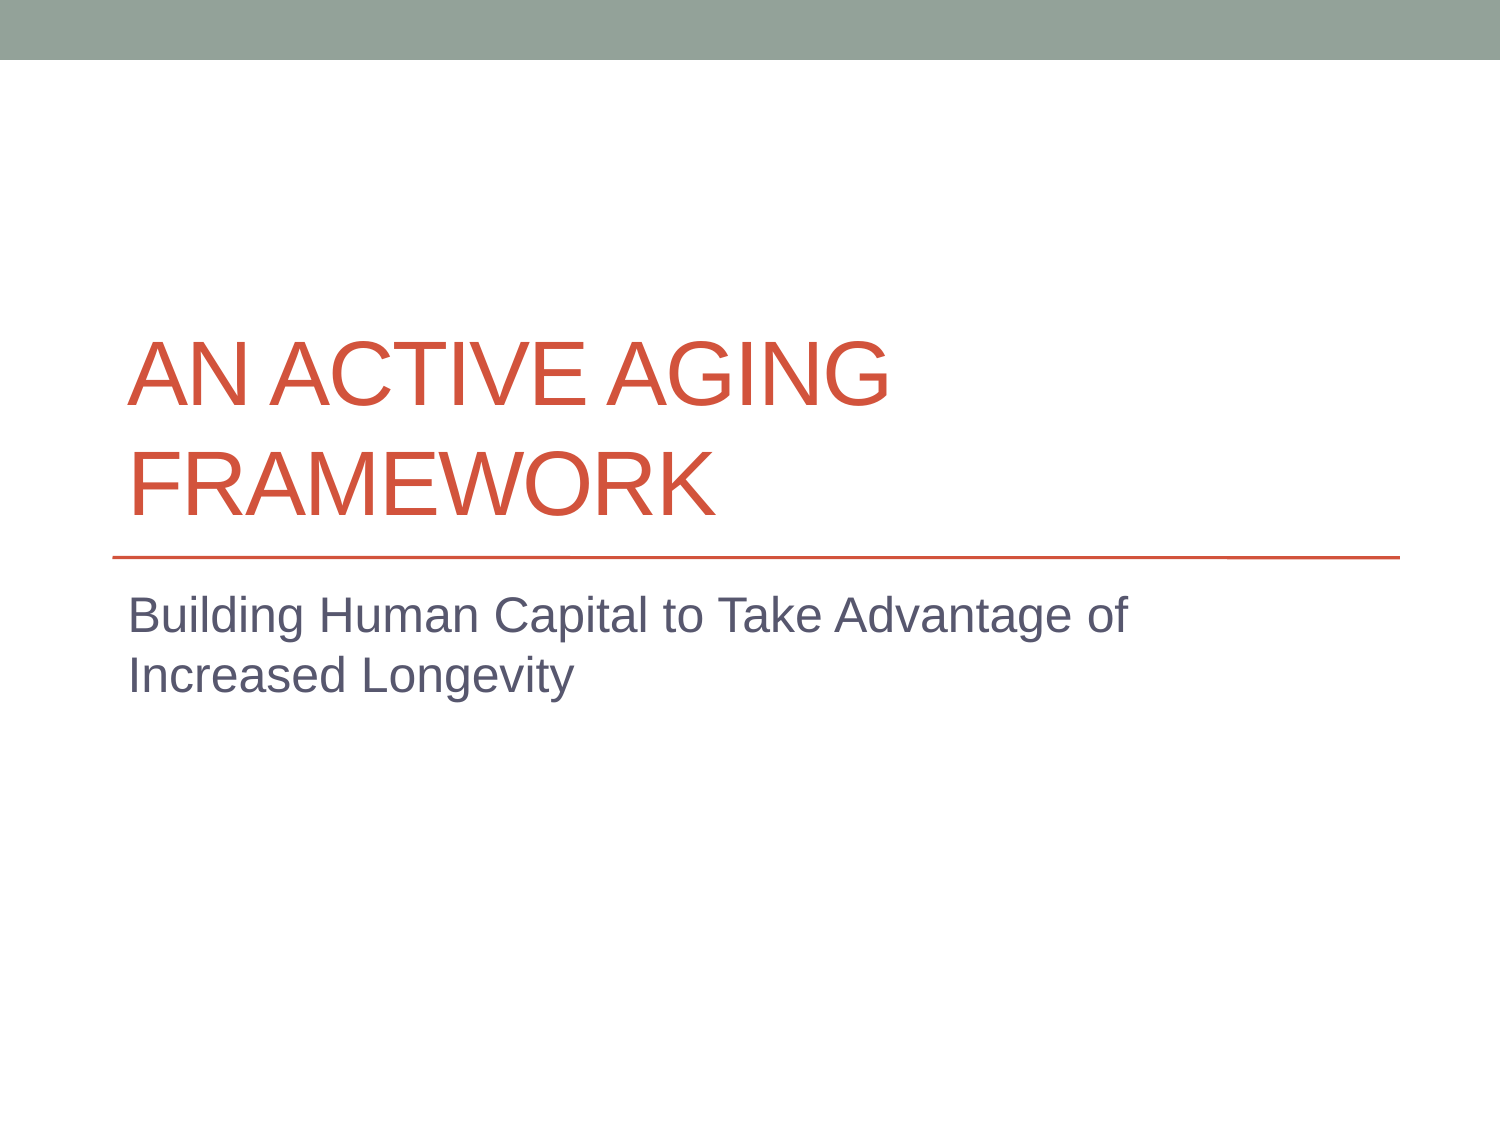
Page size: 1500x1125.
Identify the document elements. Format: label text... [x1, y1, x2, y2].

title An active aging framework [112, 224, 1400, 542]
subtitle Building Human Capital to Take Advantage of Increased Longevity [112, 575, 1163, 863]
